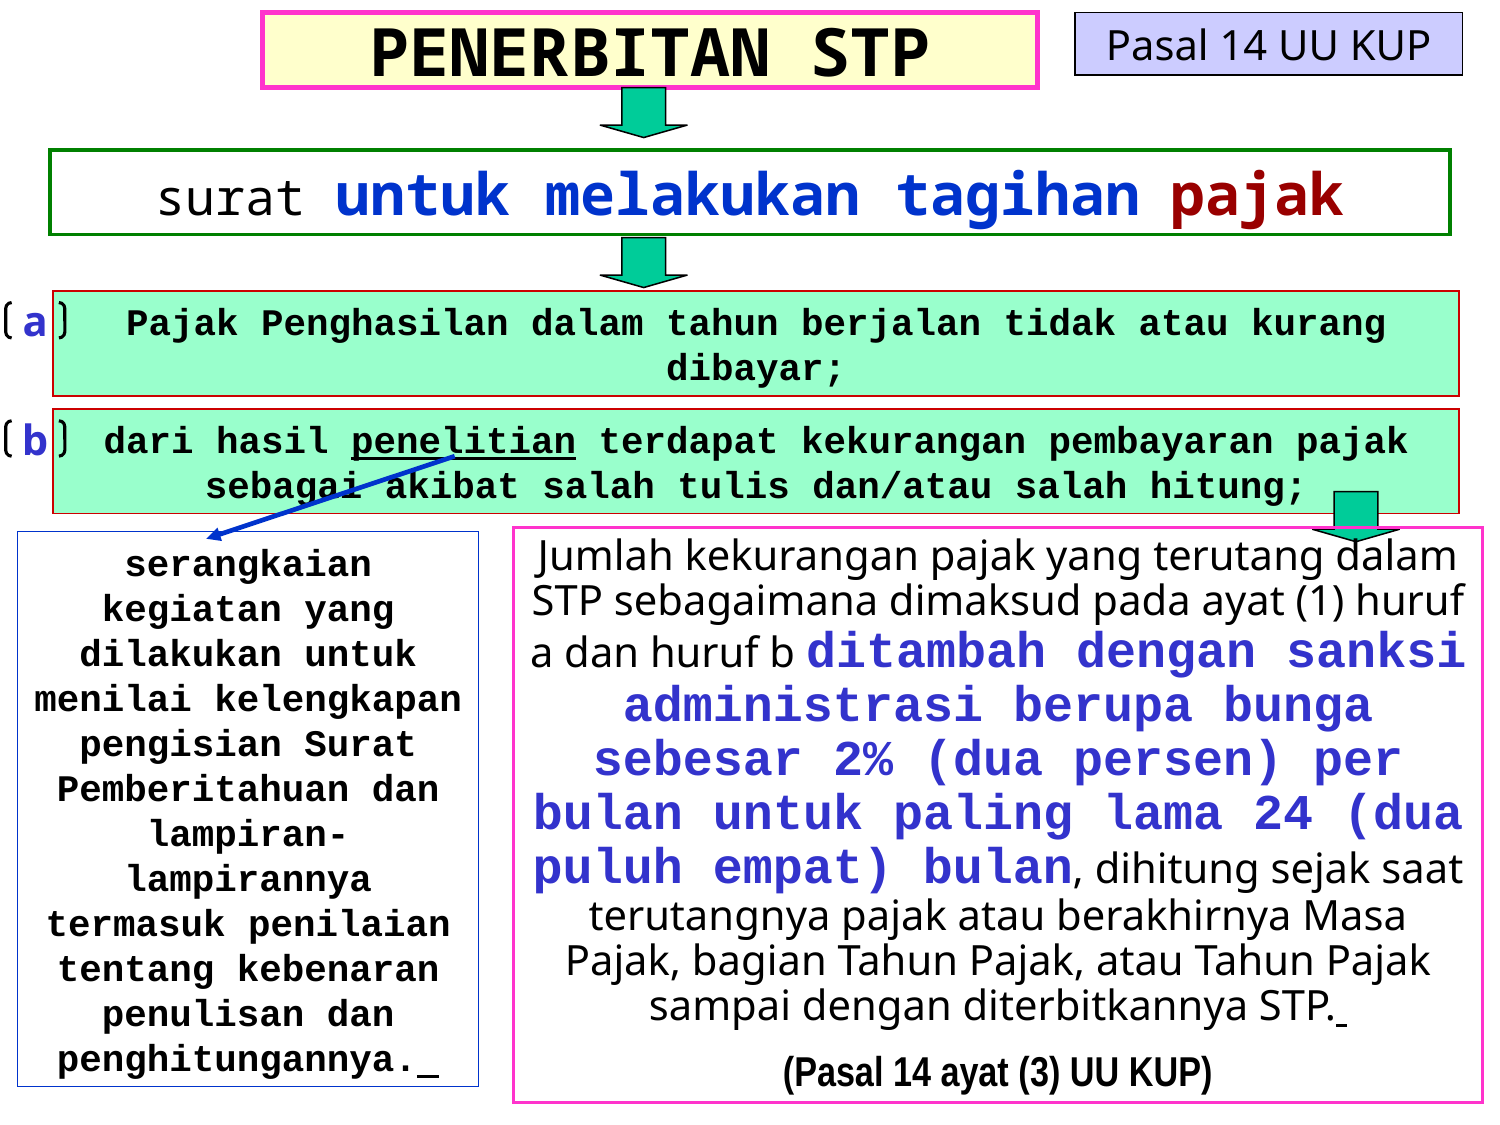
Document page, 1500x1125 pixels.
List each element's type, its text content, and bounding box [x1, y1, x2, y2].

text_box Pajak Penghasilan dalam tahun berjalan tidak atau kurang dibayar; [53, 290, 1459, 396]
title PENERBITAN STP [262, 12, 1038, 88]
text_box [1334, 491, 1378, 527]
text_box Pasal 14 UU KUP [1074, 12, 1463, 75]
text_box Jumlah kekurangan pajak yang terutang dalam STP sebagaimana dimaksud pada ayat (1) huruf a dan huruf b ditambah dengan sanksi administrasi berupa bunga sebesar 2% (dua persen) per bulan untuk paling lama 24 (dua puluh empat) bulan, dihitung sejak saat terutangnya pajak atau berakhirnya Masa Pajak, bagian Tahun Pajak, atau Tahun Pajak sampai dengan diterbitkannya STP. (Pasal 14 ayat (3) UU KUP) [513, 527, 1483, 1103]
text_box dari hasil penelitian terdapat kekurangan pembayaran pajak sebagai akibat salah tulis dan/atau salah hitung; [53, 408, 1459, 514]
text_box a [5, 302, 65, 338]
text_box surat untuk melakukan tagihan pajak [50, 149, 1450, 235]
text_box serangkaian kegiatan yang dilakukan untuk menilai kelengkapan pengisian Surat Pemberitahuan dan lampiran-lampirannya termasuk penilaian tentang kebenaran penulisan dan penghitungannya. [17, 531, 479, 1087]
text_box [599, 87, 688, 138]
text_box [599, 237, 688, 288]
text_box b [5, 420, 65, 457]
